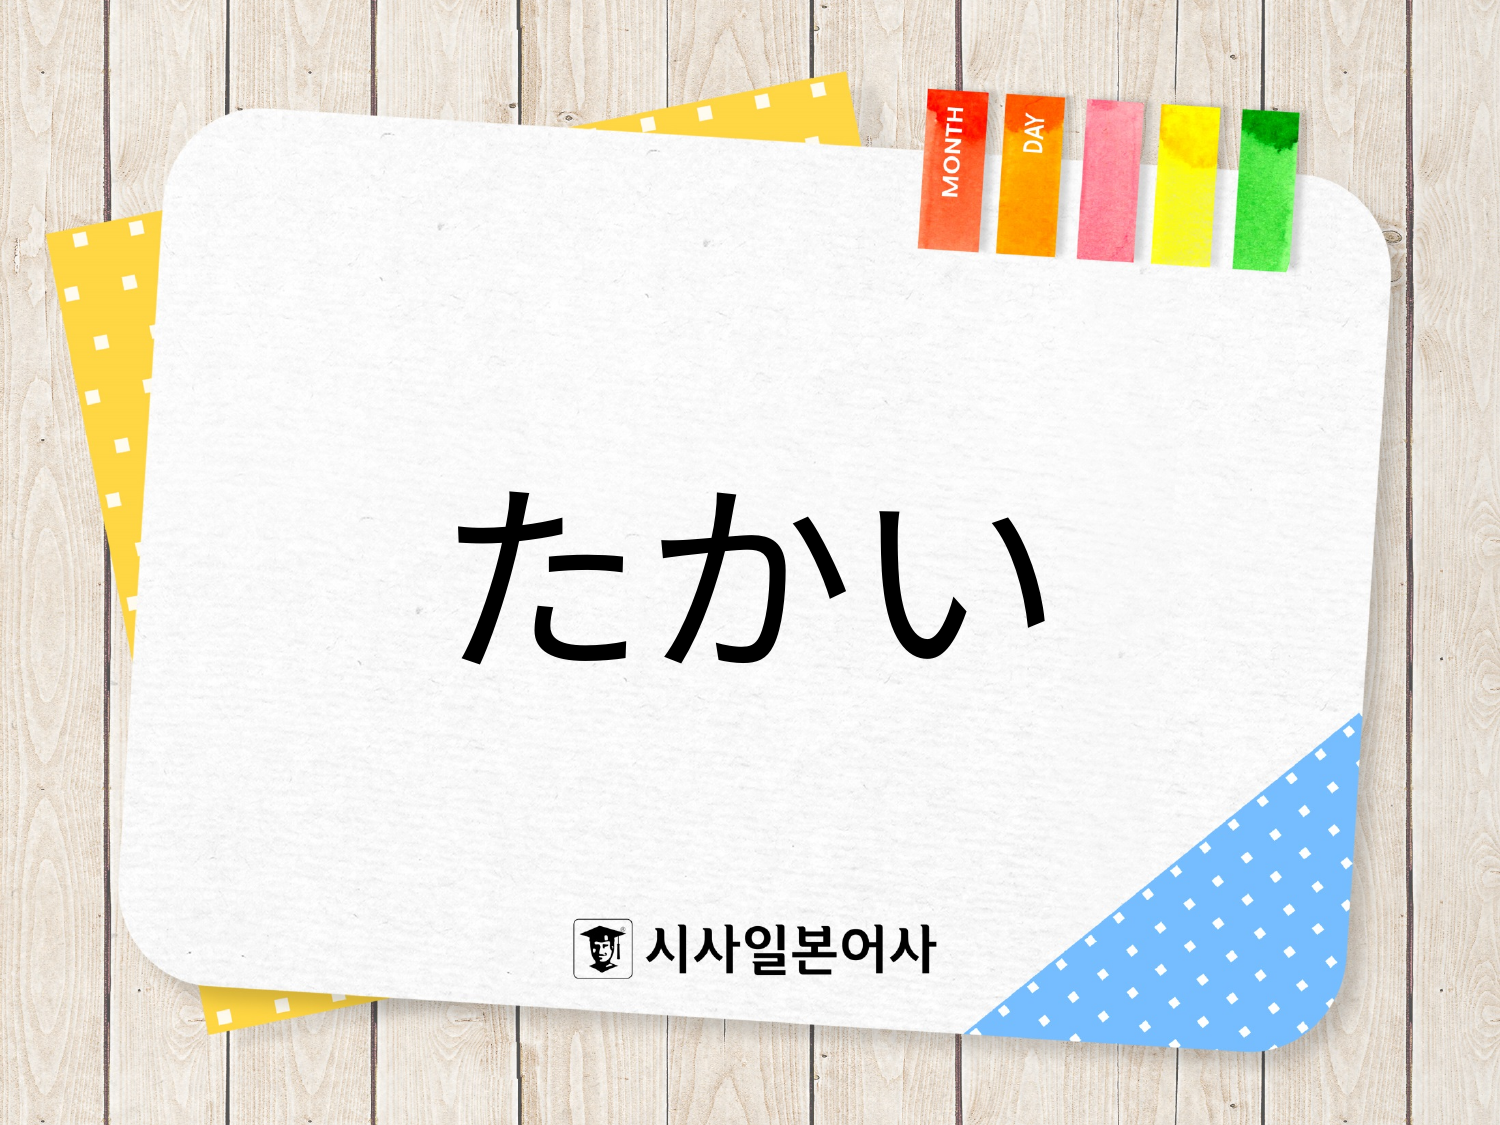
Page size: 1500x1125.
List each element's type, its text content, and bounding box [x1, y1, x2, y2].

title たかい [75, 338, 1425, 811]
picture [0, 0, 1500, 1125]
